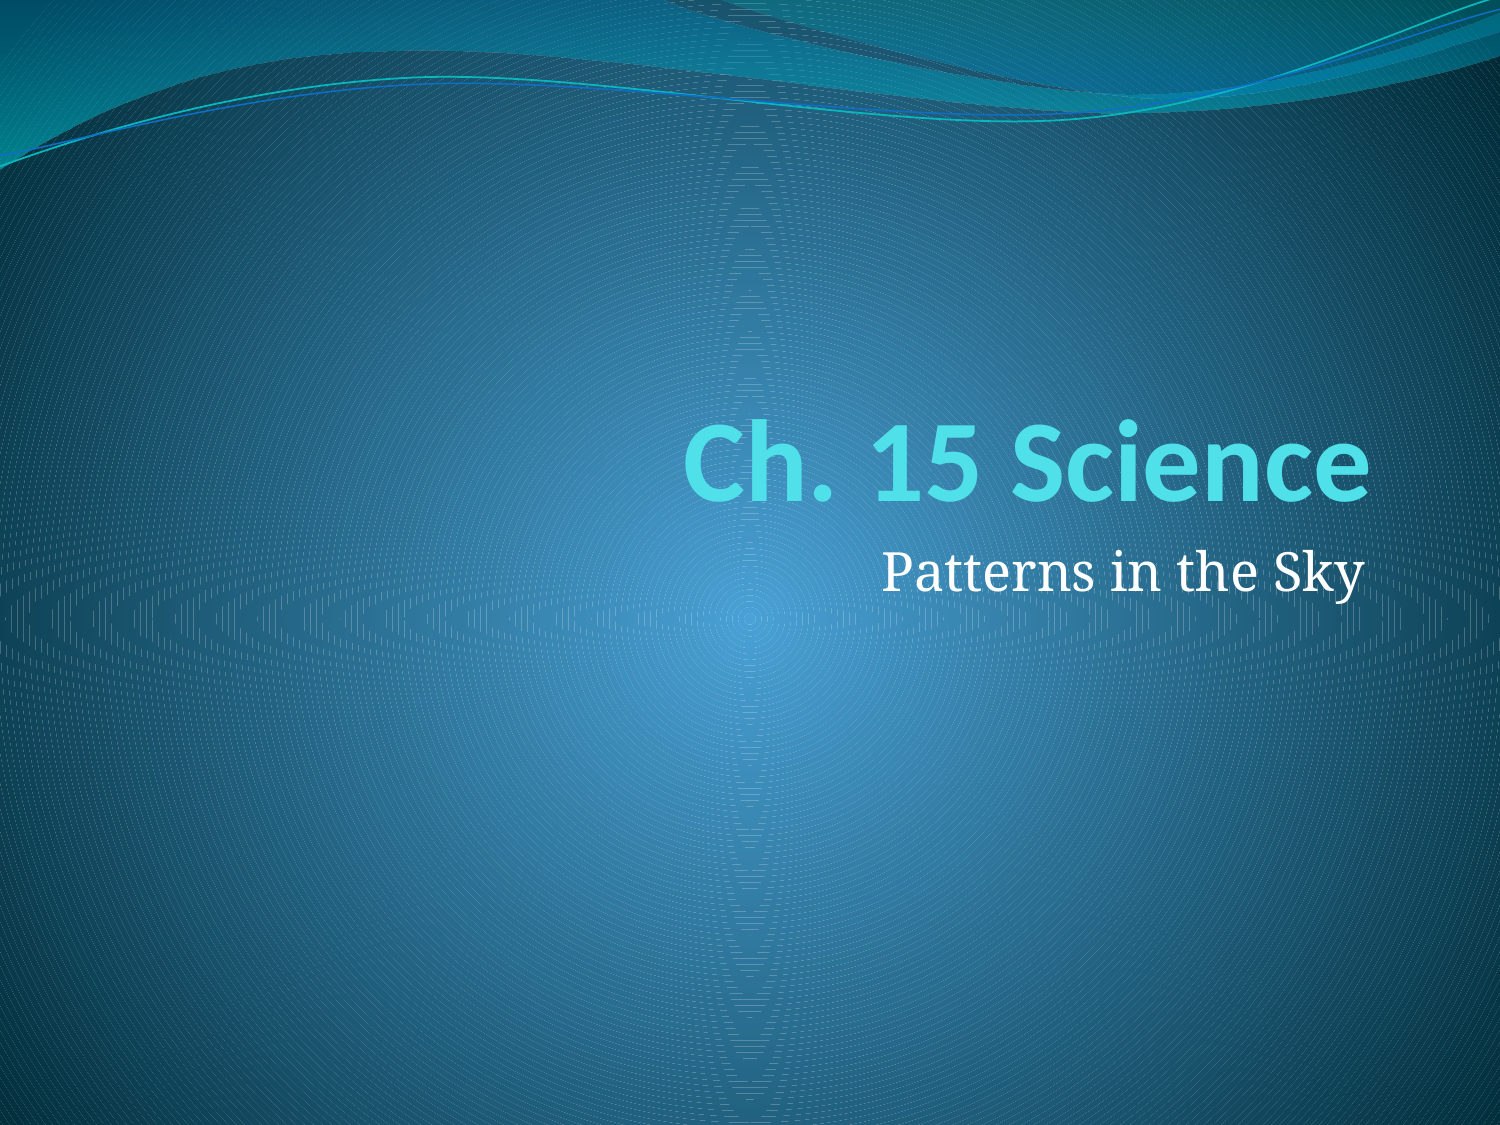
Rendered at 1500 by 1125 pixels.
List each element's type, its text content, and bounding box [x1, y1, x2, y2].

title Ch. 15 Science [87, 224, 1376, 525]
subtitle Patterns in the Sky [87, 529, 1376, 818]
